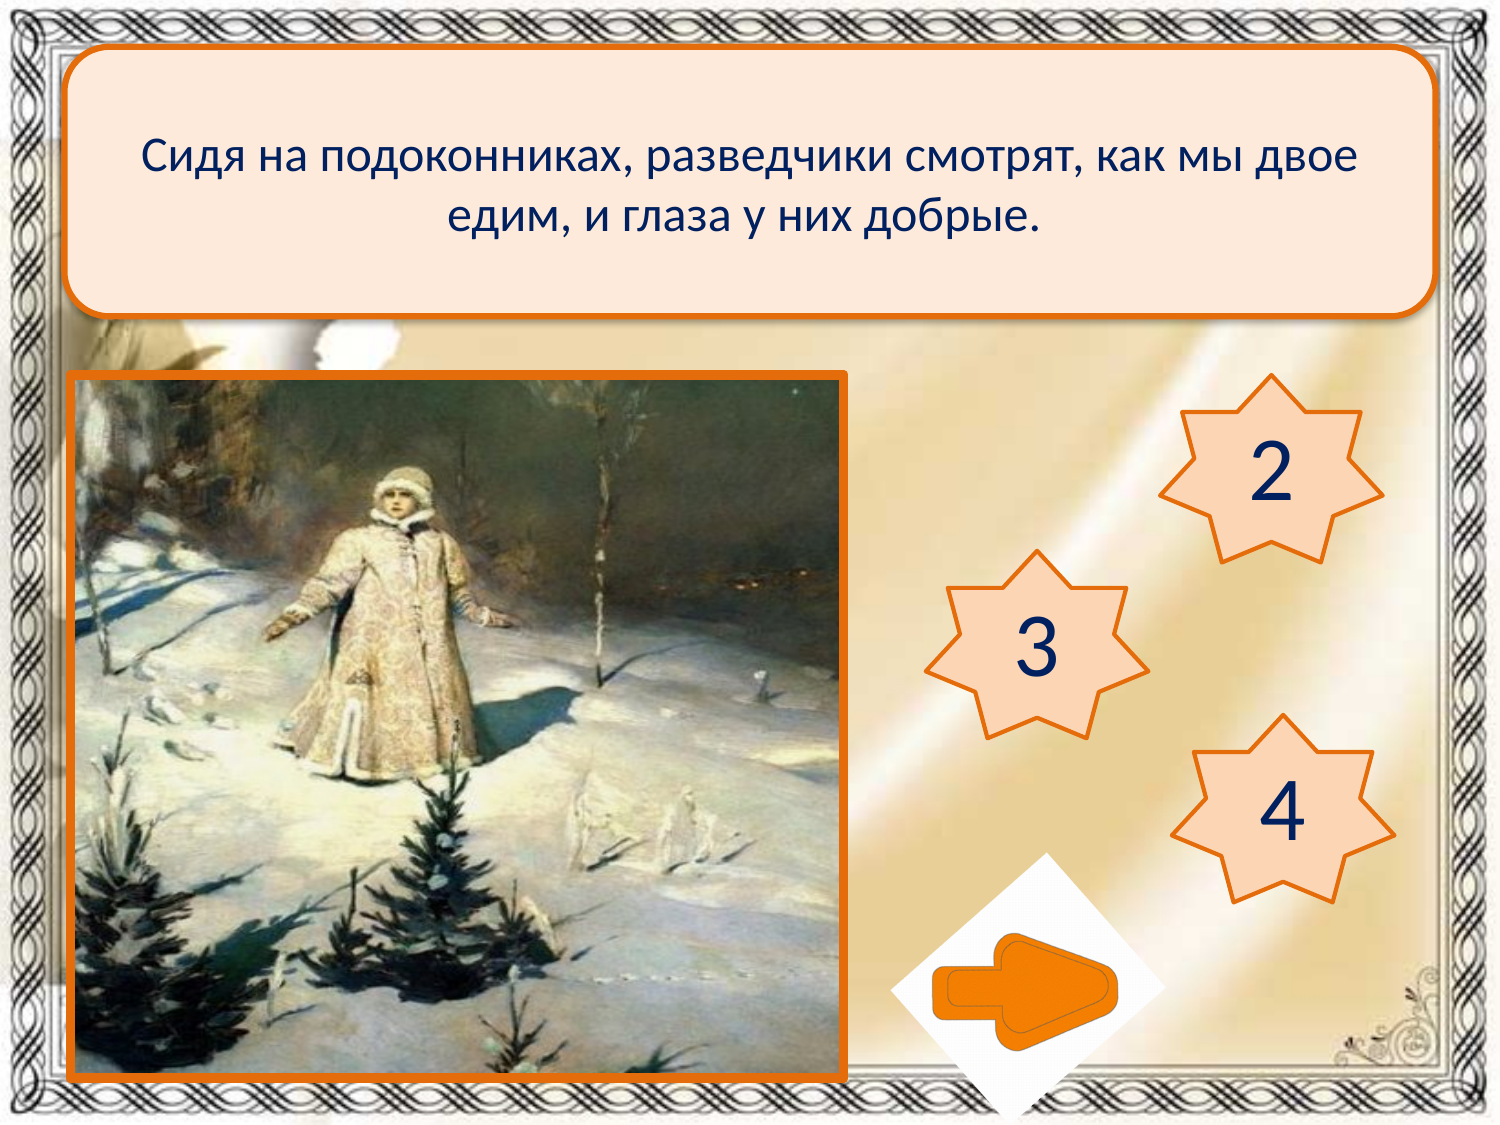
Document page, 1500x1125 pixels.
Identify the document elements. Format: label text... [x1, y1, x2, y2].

text_box Сидя на подоконниках, разведчики смотрят, как мы двое едим, и глаза у них добрые. [62, 44, 1438, 319]
text_box 2 [1158, 372, 1385, 565]
picture [0, 0, 1500, 1125]
text_box [68, 373, 846, 1080]
text_box 4 [1169, 712, 1397, 905]
text_box 3 [923, 548, 1151, 741]
